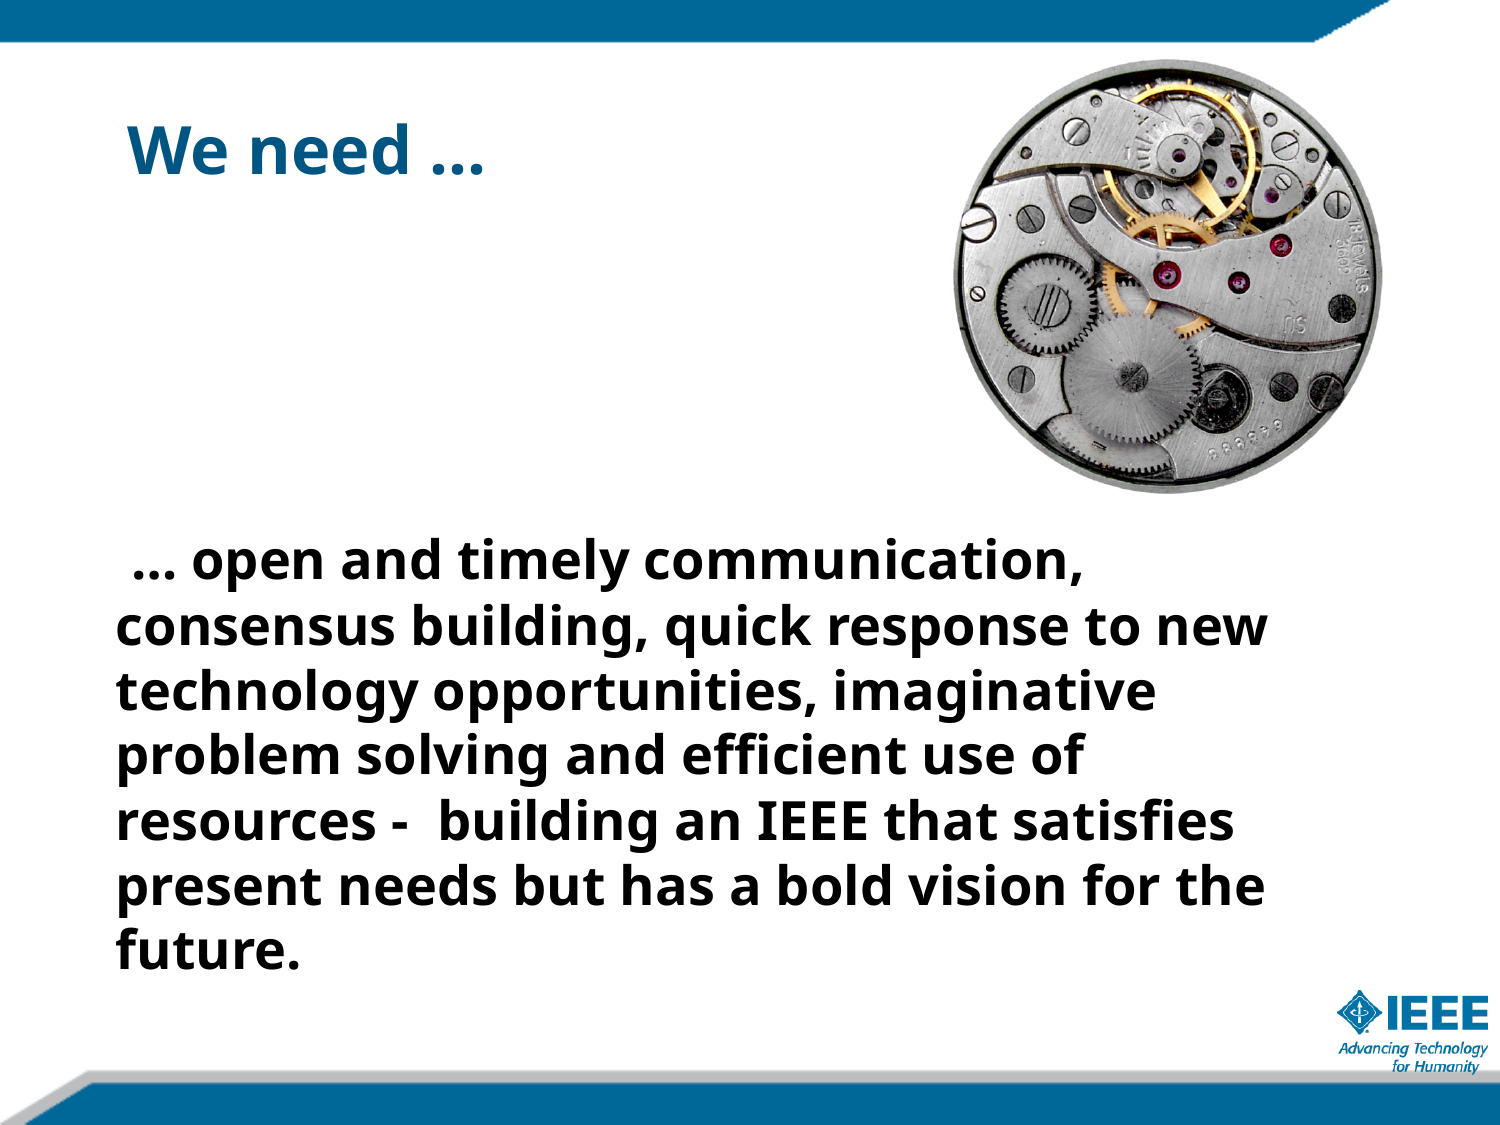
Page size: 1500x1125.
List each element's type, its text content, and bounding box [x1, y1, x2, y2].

title We need … [112, 99, 918, 288]
picture [0, 0, 1500, 1125]
list … open and timely communication, consensus building, quick response to new technology opportunities, imaginative problem solving and efficient use of resources - building an IEEE that satisfies present needs but has a bold vision for the future. [100, 513, 1377, 1013]
